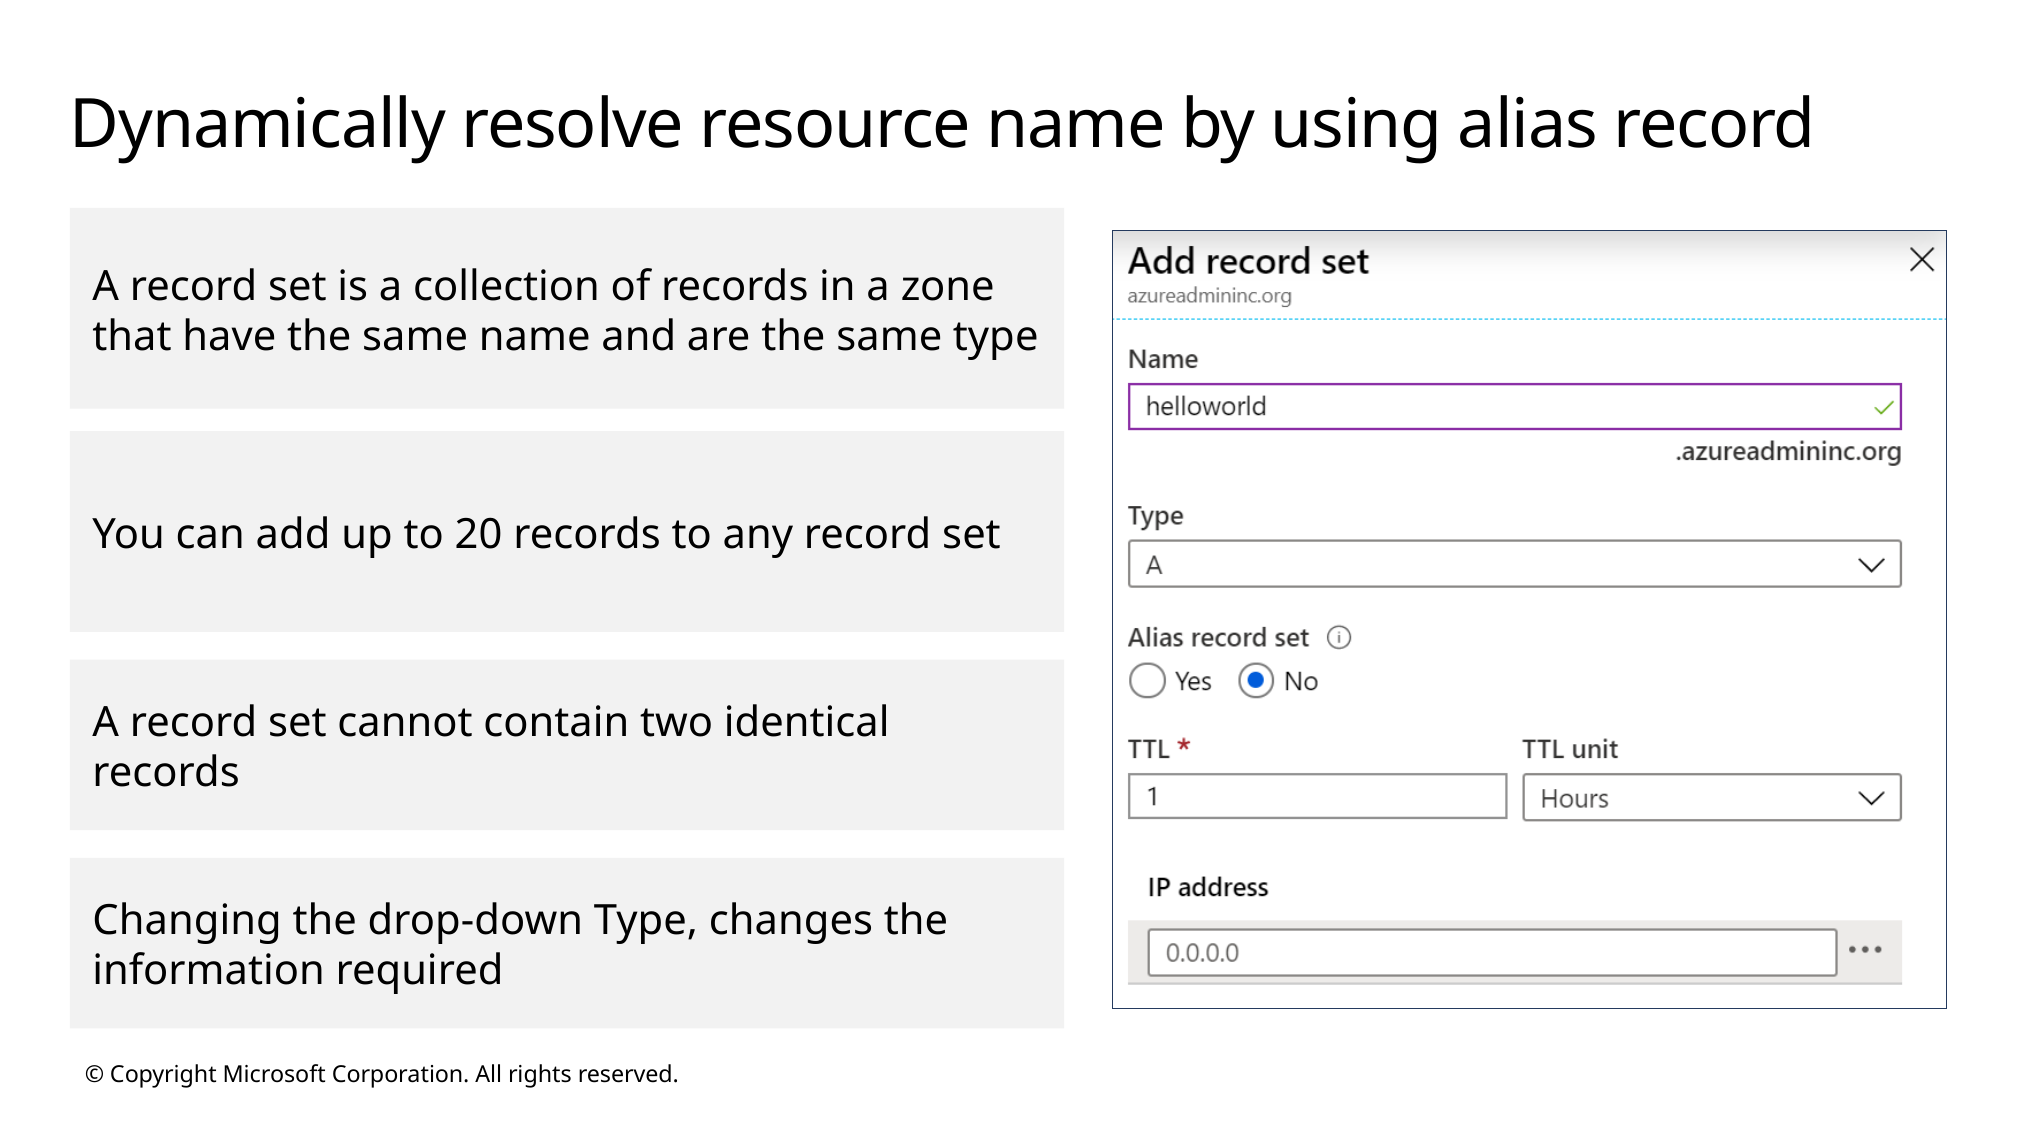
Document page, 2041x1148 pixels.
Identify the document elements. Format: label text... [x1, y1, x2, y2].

text_box You can add up to 20 records to any record set [69, 431, 1065, 632]
text_box A record set cannot contain two identical records [69, 659, 1065, 831]
text_box A record set is a collection of records in a zone that have the same name and are the same type [69, 207, 1065, 409]
title Dynamically resolve resource name by using alias record [70, 73, 1968, 188]
text_box Changing the drop-down Type, changes the information required [69, 857, 1065, 1029]
picture [1112, 230, 1947, 1009]
